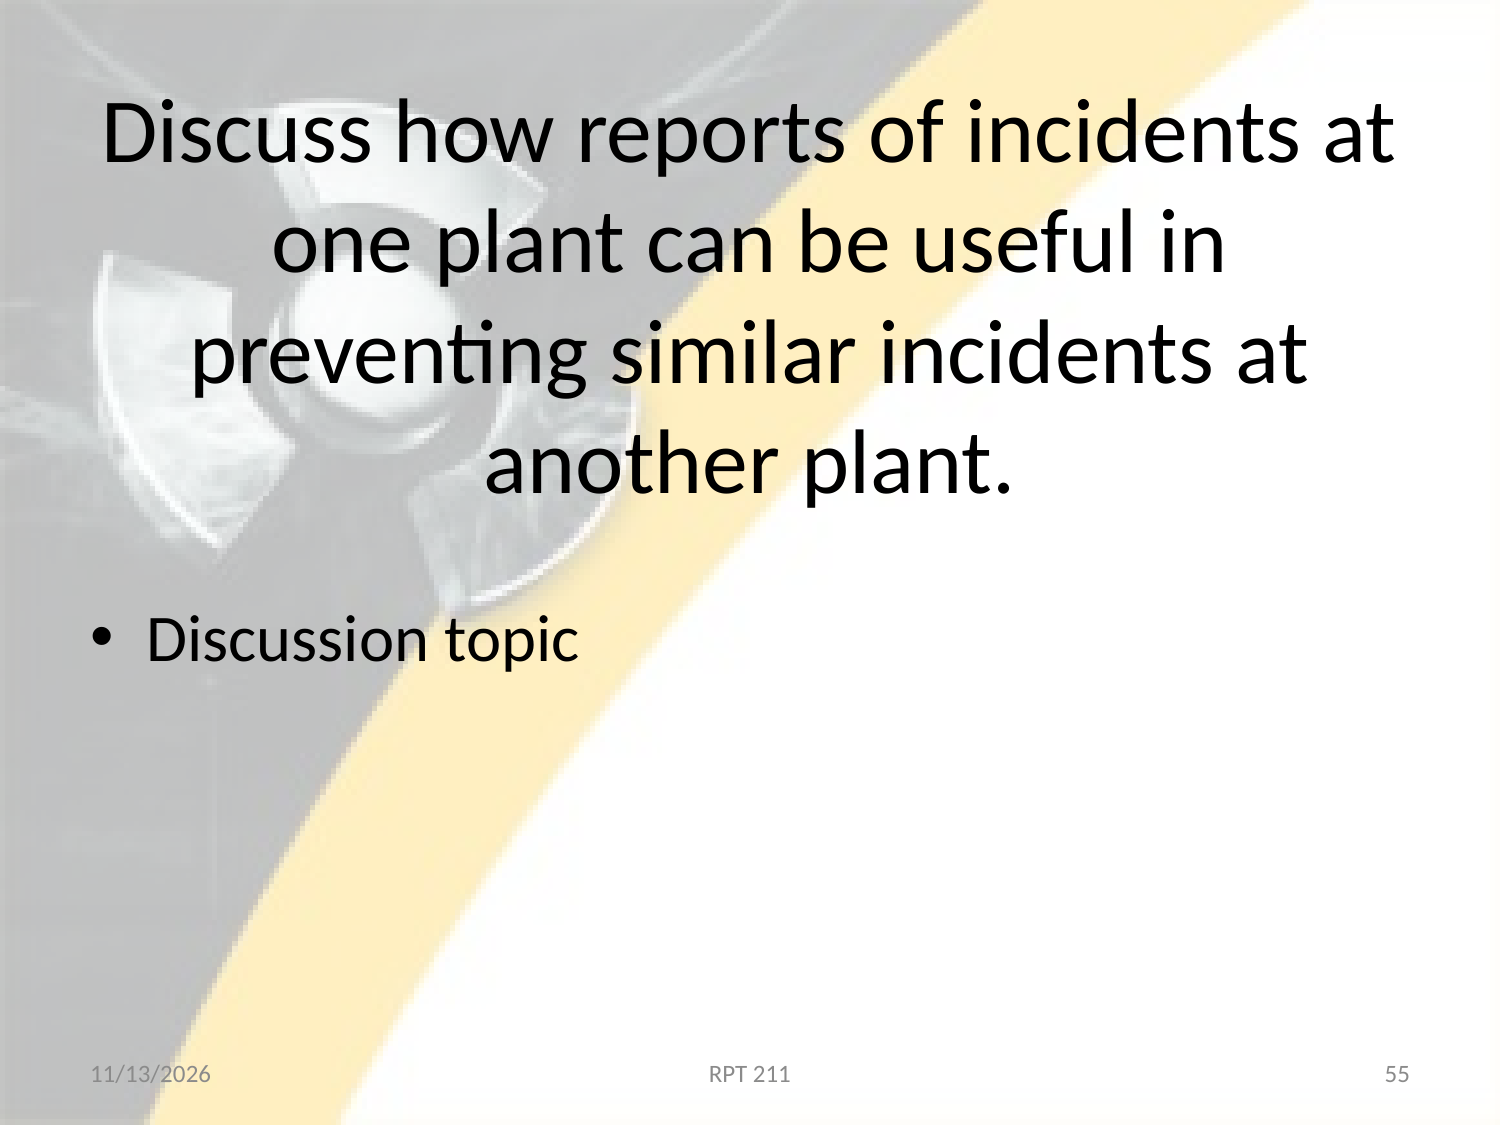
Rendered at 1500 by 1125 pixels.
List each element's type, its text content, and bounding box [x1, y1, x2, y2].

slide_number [75, 1042, 425, 1103]
slide_number 55 [1074, 1042, 1425, 1103]
title Discuss how reports of incidents at one plant can be useful in preventing similar incidents at another plant. [75, 45, 1425, 538]
list Discussion topic [75, 587, 1425, 986]
footer RPT 211 [512, 1042, 988, 1103]
